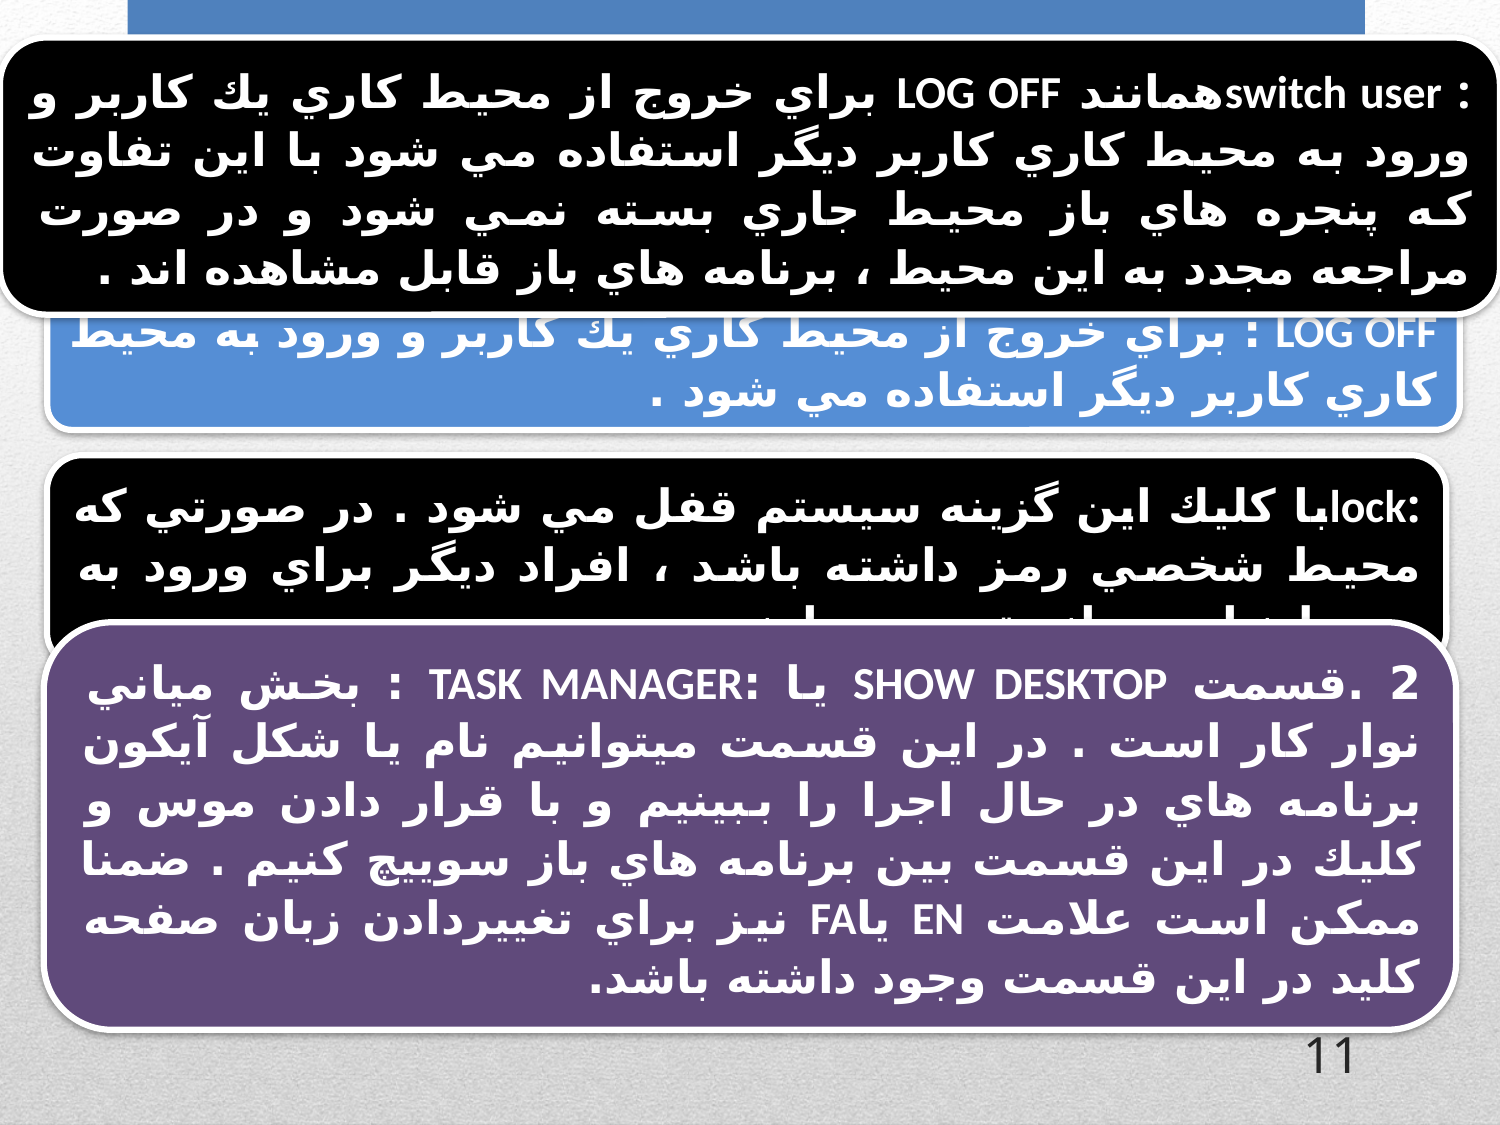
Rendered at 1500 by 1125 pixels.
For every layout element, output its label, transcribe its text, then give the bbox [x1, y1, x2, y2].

text_box : switch userهمانند LOG OFF براي خروج از محيط كاري يك كاربر و ورود به محيط كاري كاربر ديگر استفاده مي شود با اين تفاوت كه پنجره هاي باز محيط جاري بسته نمي شود و در صورت مراجعه مجدد به اين محيط ، برنامه هاي باز قابل مشاهده اند . [0, 34, 1500, 318]
text_box :lockبا كليك اين گزينه سيستم قفل مي شود . در صورتي كه محيط شخصي رمز داشته باشد ، افراد ديگر براي ورود به محيط نياز به دانستن رمز دارند . [43, 452, 1450, 650]
slide_number 11 [1250, 1041, 1375, 1088]
text_box LOG OFF : براي خروج از محيط كاري يك كاربر و ورود به محيط كاري كاربر ديگر استفاده مي شود . [44, 324, 1463, 434]
text_box [78, 1033, 1367, 1083]
text_box 2 .قسمت SHOW DESKTOP يا :TASK MANAGER : بخش مياني نوار كار است . در اين قسمت ميتوانيم نام يا شكل آيكون برنامه هاي در حال اجرا را ببينيم و با قرار دادن موس و كليك در اين قسمت بين برنامه هاي باز سوييچ كنيم . ضمنا ممكن است علامت EN ياFA نيز براي تغييردادن زبان صفحه كليد در اين قسمت وجود داشته باشد. [40, 619, 1460, 1033]
